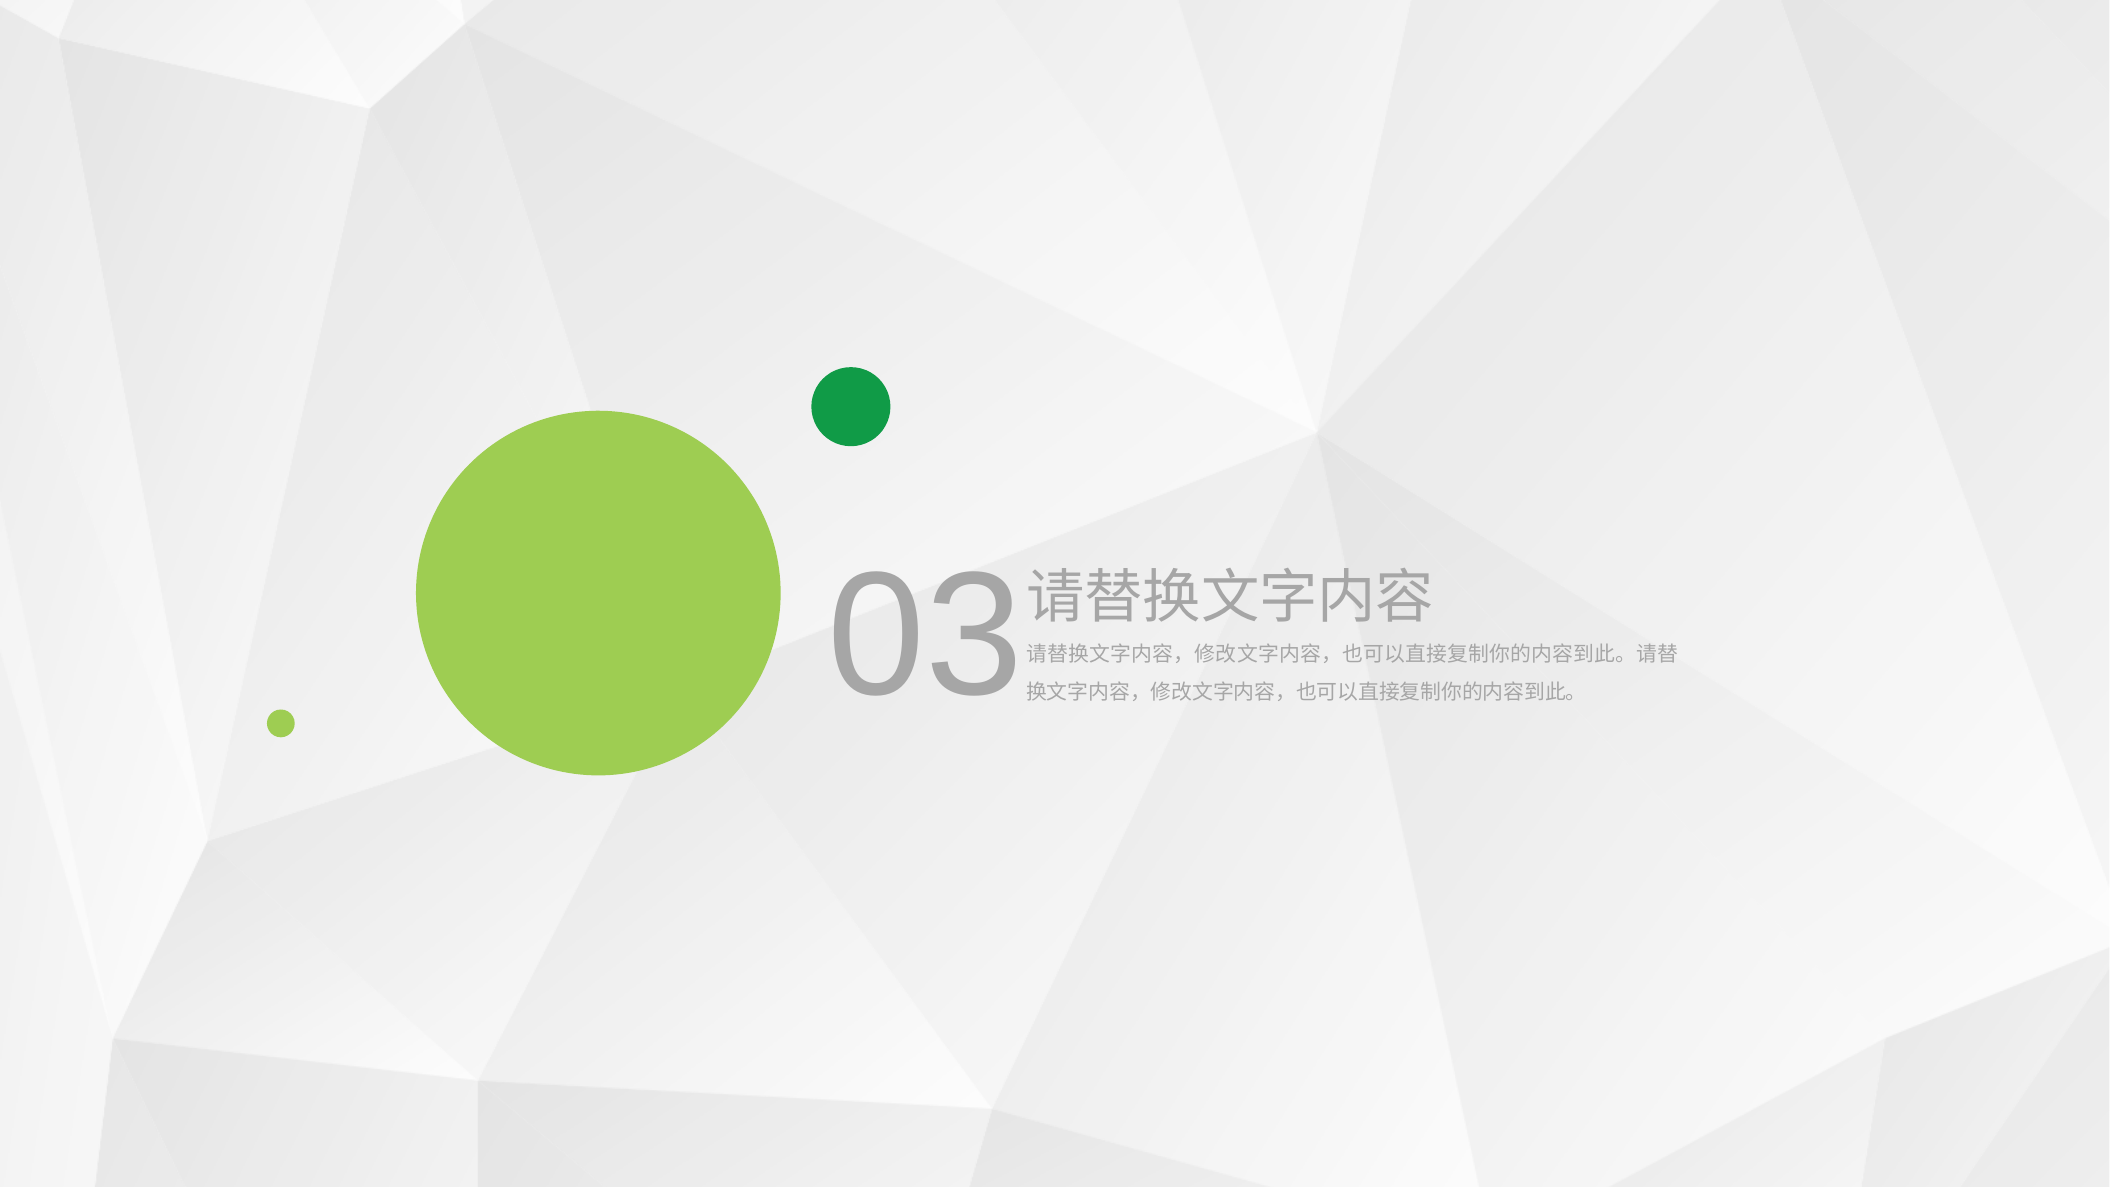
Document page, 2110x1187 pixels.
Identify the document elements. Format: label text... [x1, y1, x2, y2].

text_box 请替换文字内容，修改文字内容，也可以直接复制你的内容到此。请替换文字内容，修改文字内容，也可以直接复制你的内容到此。 [1026, 628, 1679, 704]
text_box [266, 709, 295, 738]
picture [0, 0, 2110, 1187]
text_box [811, 367, 891, 447]
text_box 03 [780, 511, 1070, 737]
text_box [415, 410, 780, 776]
text_box 请替换文字内容 [1026, 537, 1495, 628]
